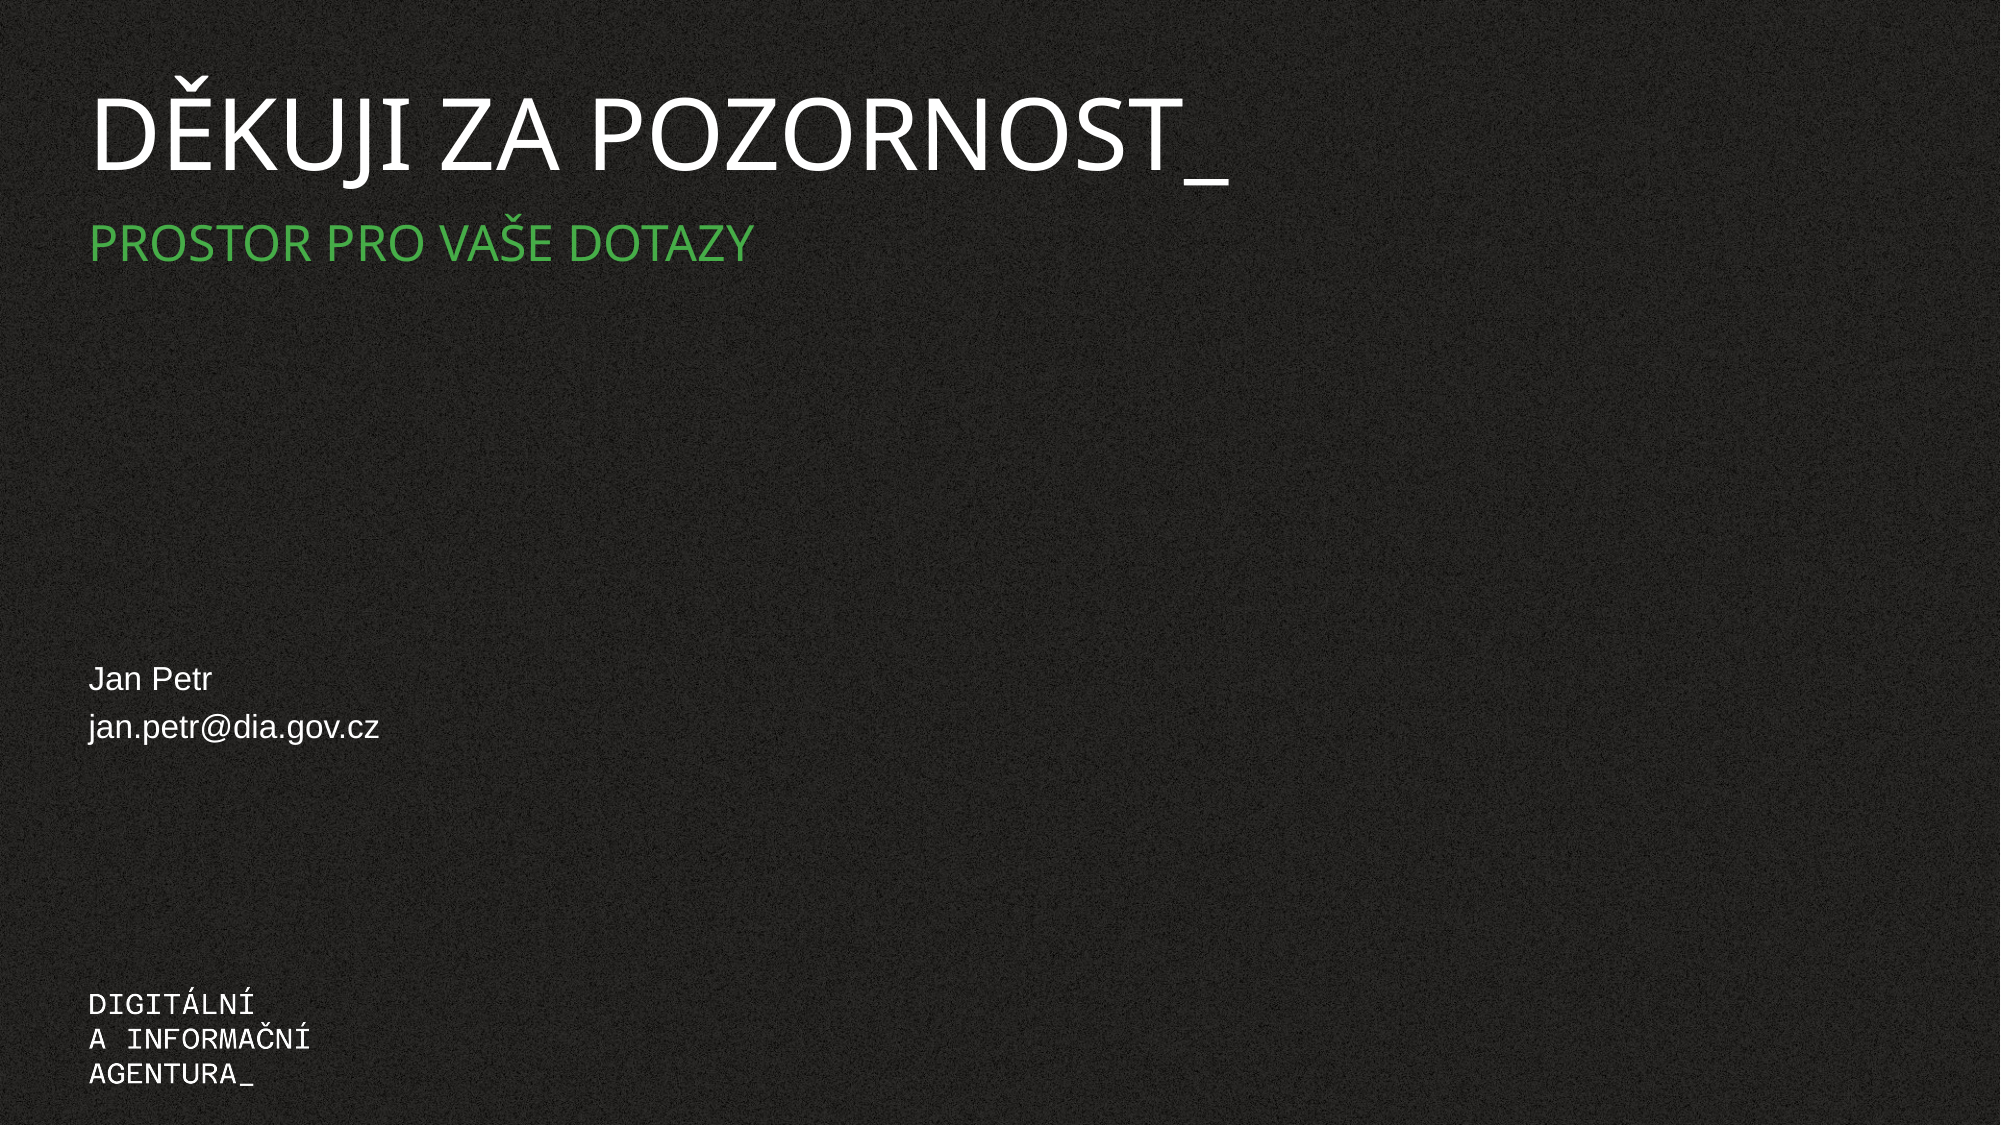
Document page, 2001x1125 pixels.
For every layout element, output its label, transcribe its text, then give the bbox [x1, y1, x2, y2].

title Děkuji za pozornost_ [88, 70, 1912, 210]
subtitle Prostor pro vaše dotazy [88, 218, 1912, 357]
picture [0, 0, 2001, 1125]
list Jan Petr jan.petr@dia.gov.cz [88, 649, 1912, 956]
